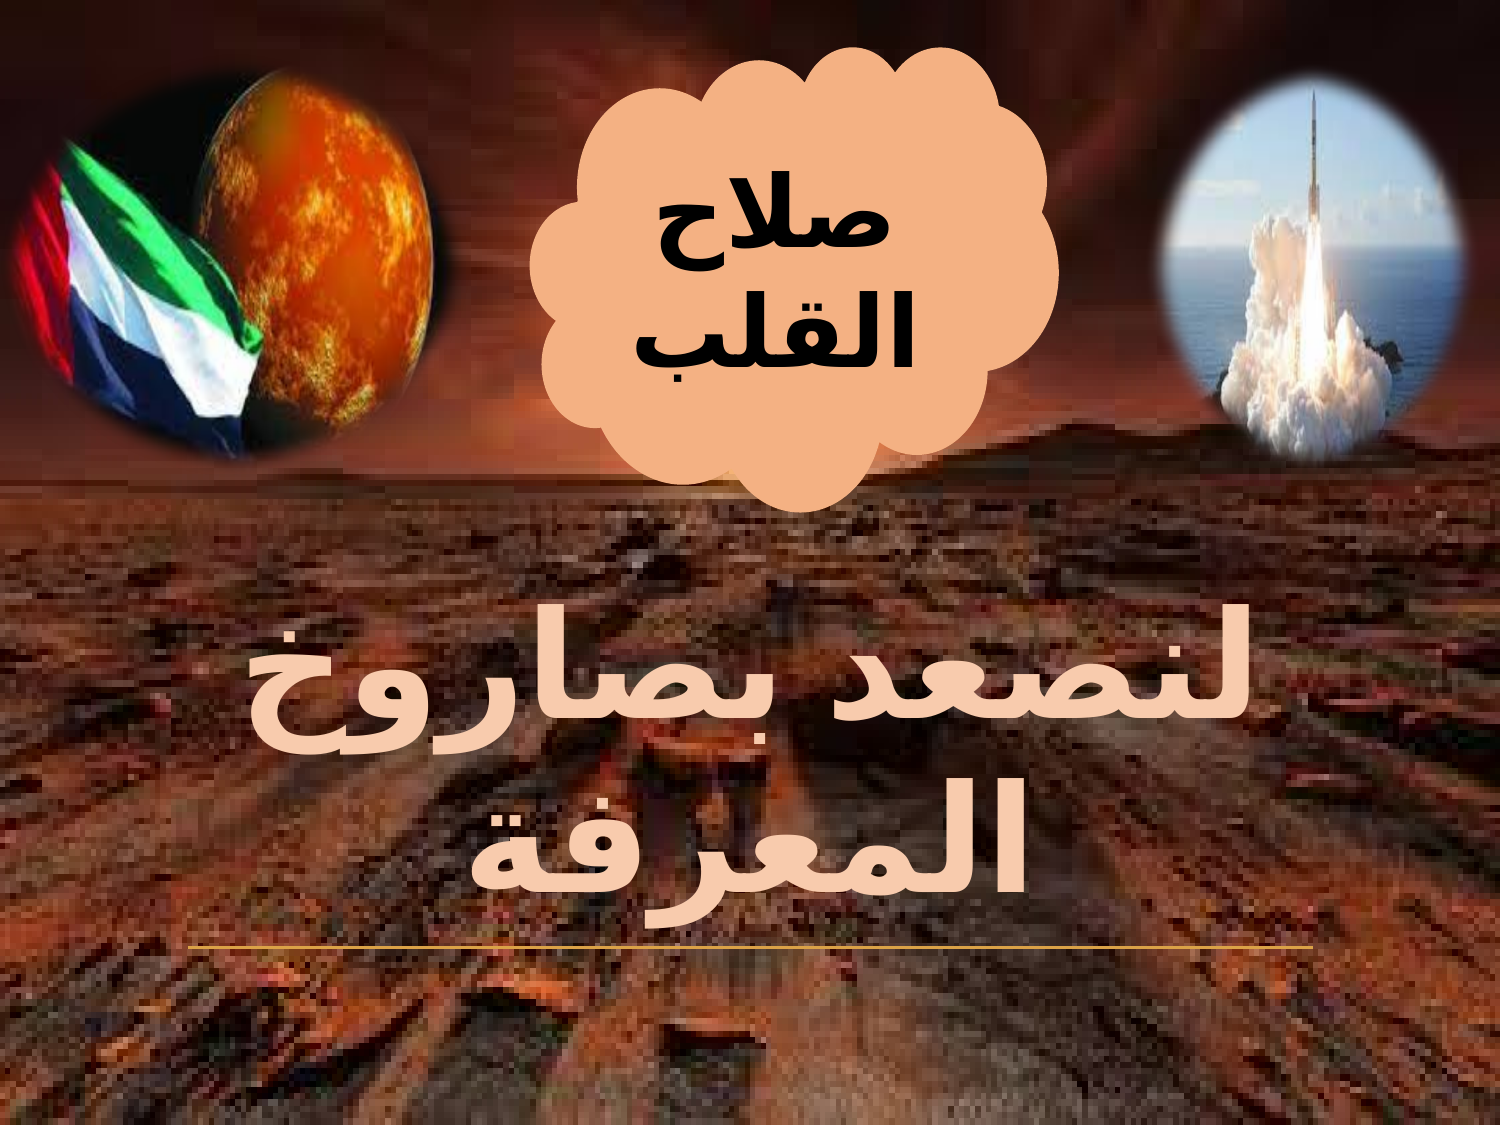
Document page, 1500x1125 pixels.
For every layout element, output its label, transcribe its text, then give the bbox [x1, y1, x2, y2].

text_box صلاح القلب [529, 46, 1060, 514]
picture [0, 0, 1500, 1125]
text_box لنصعد بصاروخ المعرفة [79, 749, 1421, 933]
